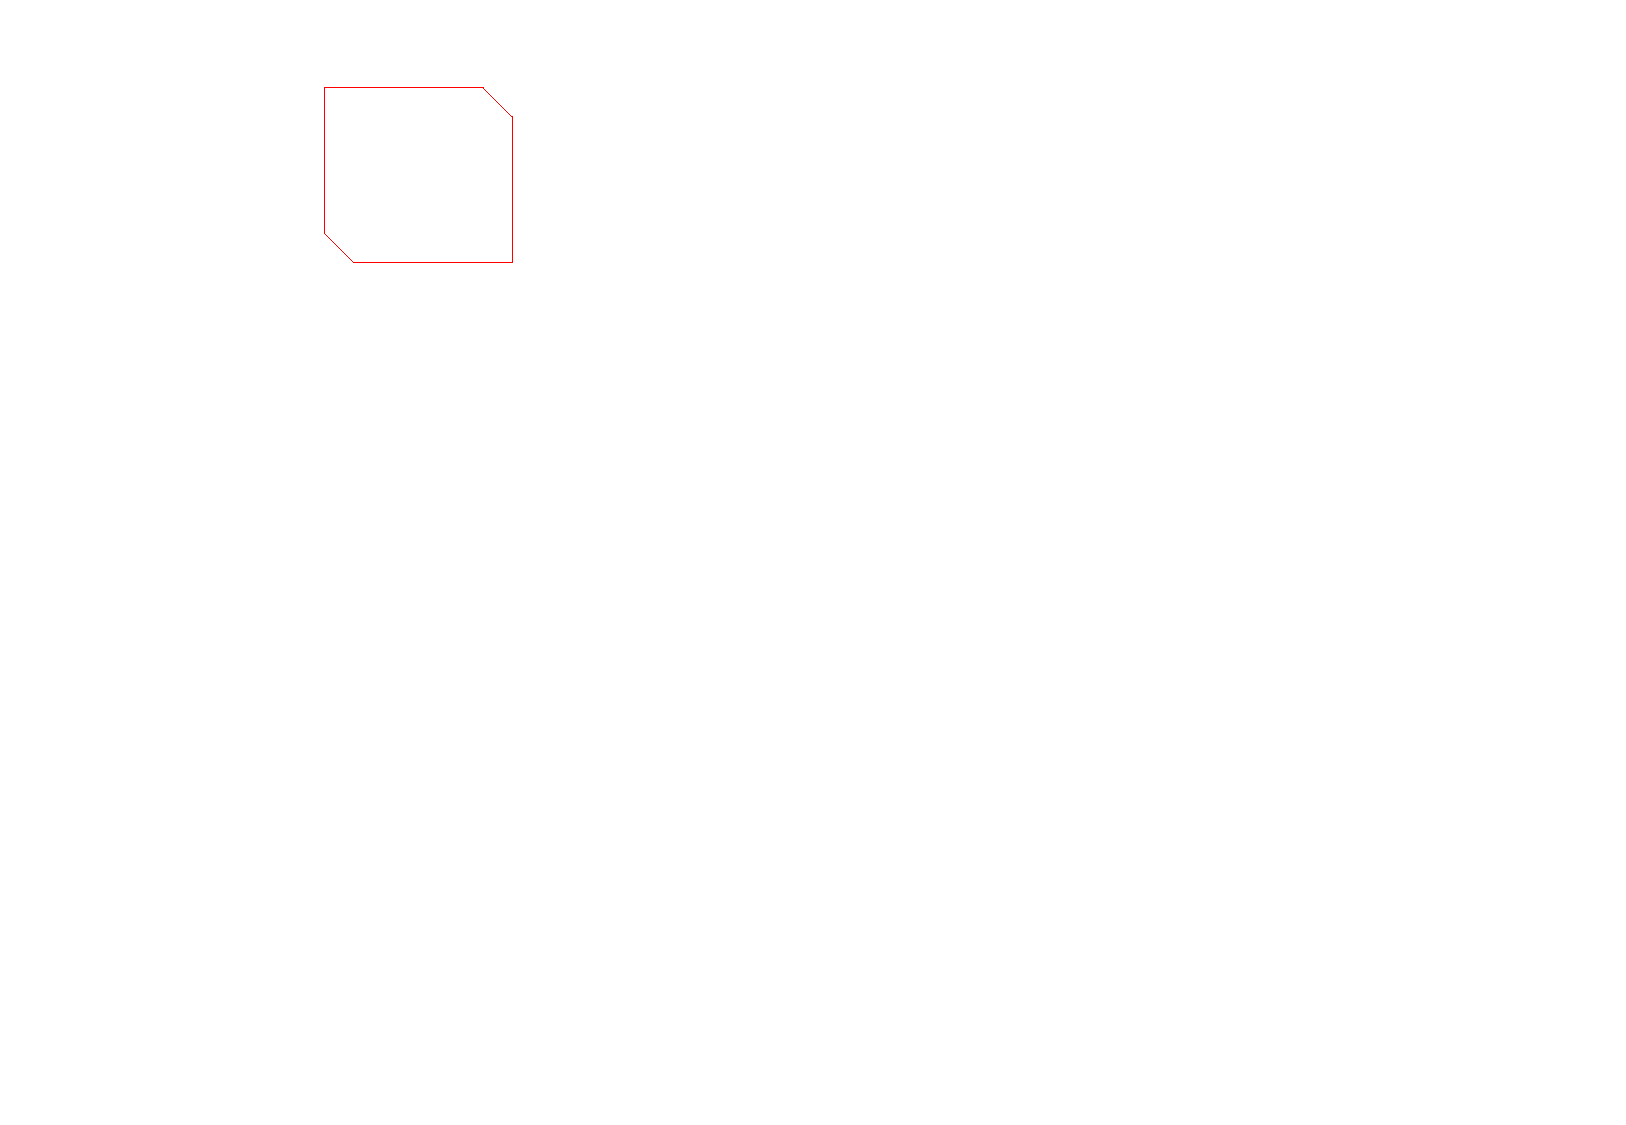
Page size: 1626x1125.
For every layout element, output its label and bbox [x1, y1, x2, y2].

text_box [324, 87, 513, 263]
